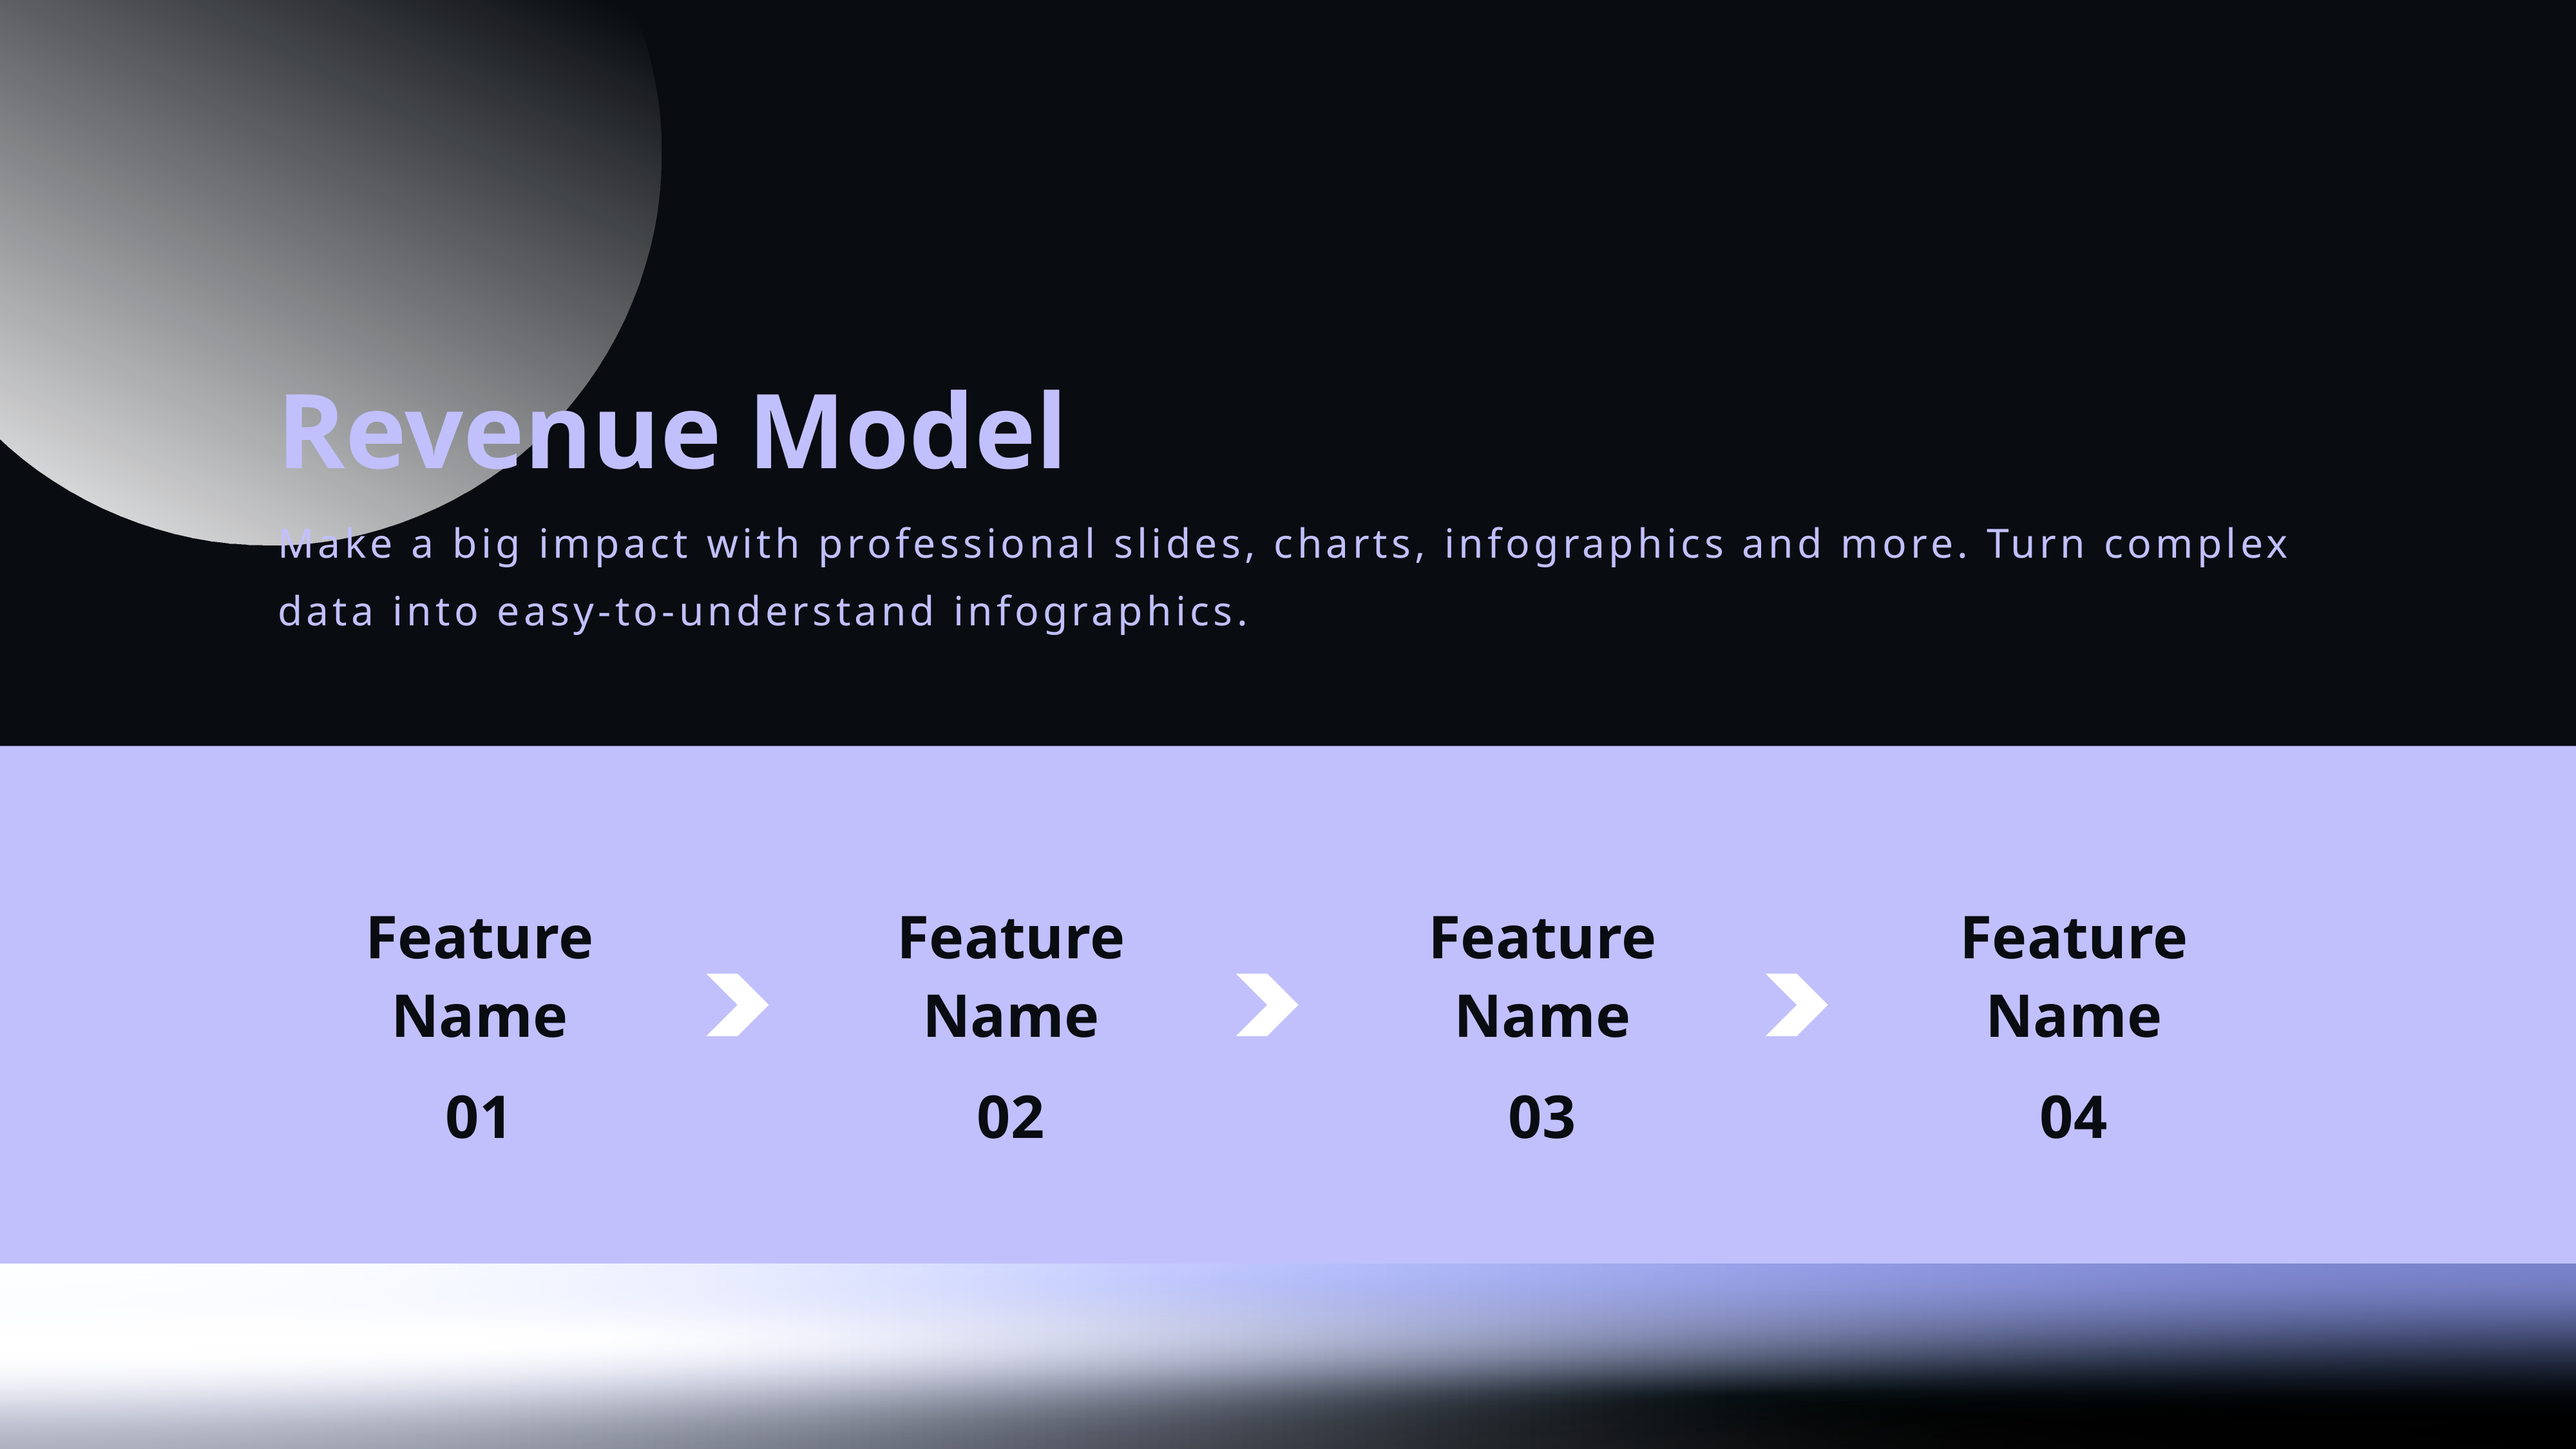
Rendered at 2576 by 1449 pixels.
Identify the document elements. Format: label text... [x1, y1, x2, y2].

text_box [705, 972, 770, 1037]
text_box Make a big impact with professional slides, charts, infographics and more. Turn complex data into easy-to-understand infographics. [1386, 493, 2308, 639]
text_box [0, 0, 661, 545]
text_box Revenue Model [268, 348, 1189, 494]
text_box 04 [1931, 1067, 2216, 1155]
text_box [0, 745, 1189, 1264]
text_box Feature Name [868, 887, 1153, 1054]
text_box 01 [337, 1067, 622, 1155]
text_box Feature Name [1400, 887, 1684, 1054]
text_box Feature Name [1931, 887, 2216, 1054]
text_box Feature Name [337, 887, 622, 1054]
text_box 02 [868, 1067, 1153, 1155]
text_box Make a big impact with professional slides, charts, infographics and more. Turn complex data into easy-to-understand infographics. [268, 494, 1189, 639]
text_box [1764, 972, 1829, 1037]
text_box [1386, 745, 2576, 1264]
picture [0, 0, 2576, 1449]
text_box 03 [1400, 1067, 1684, 1155]
